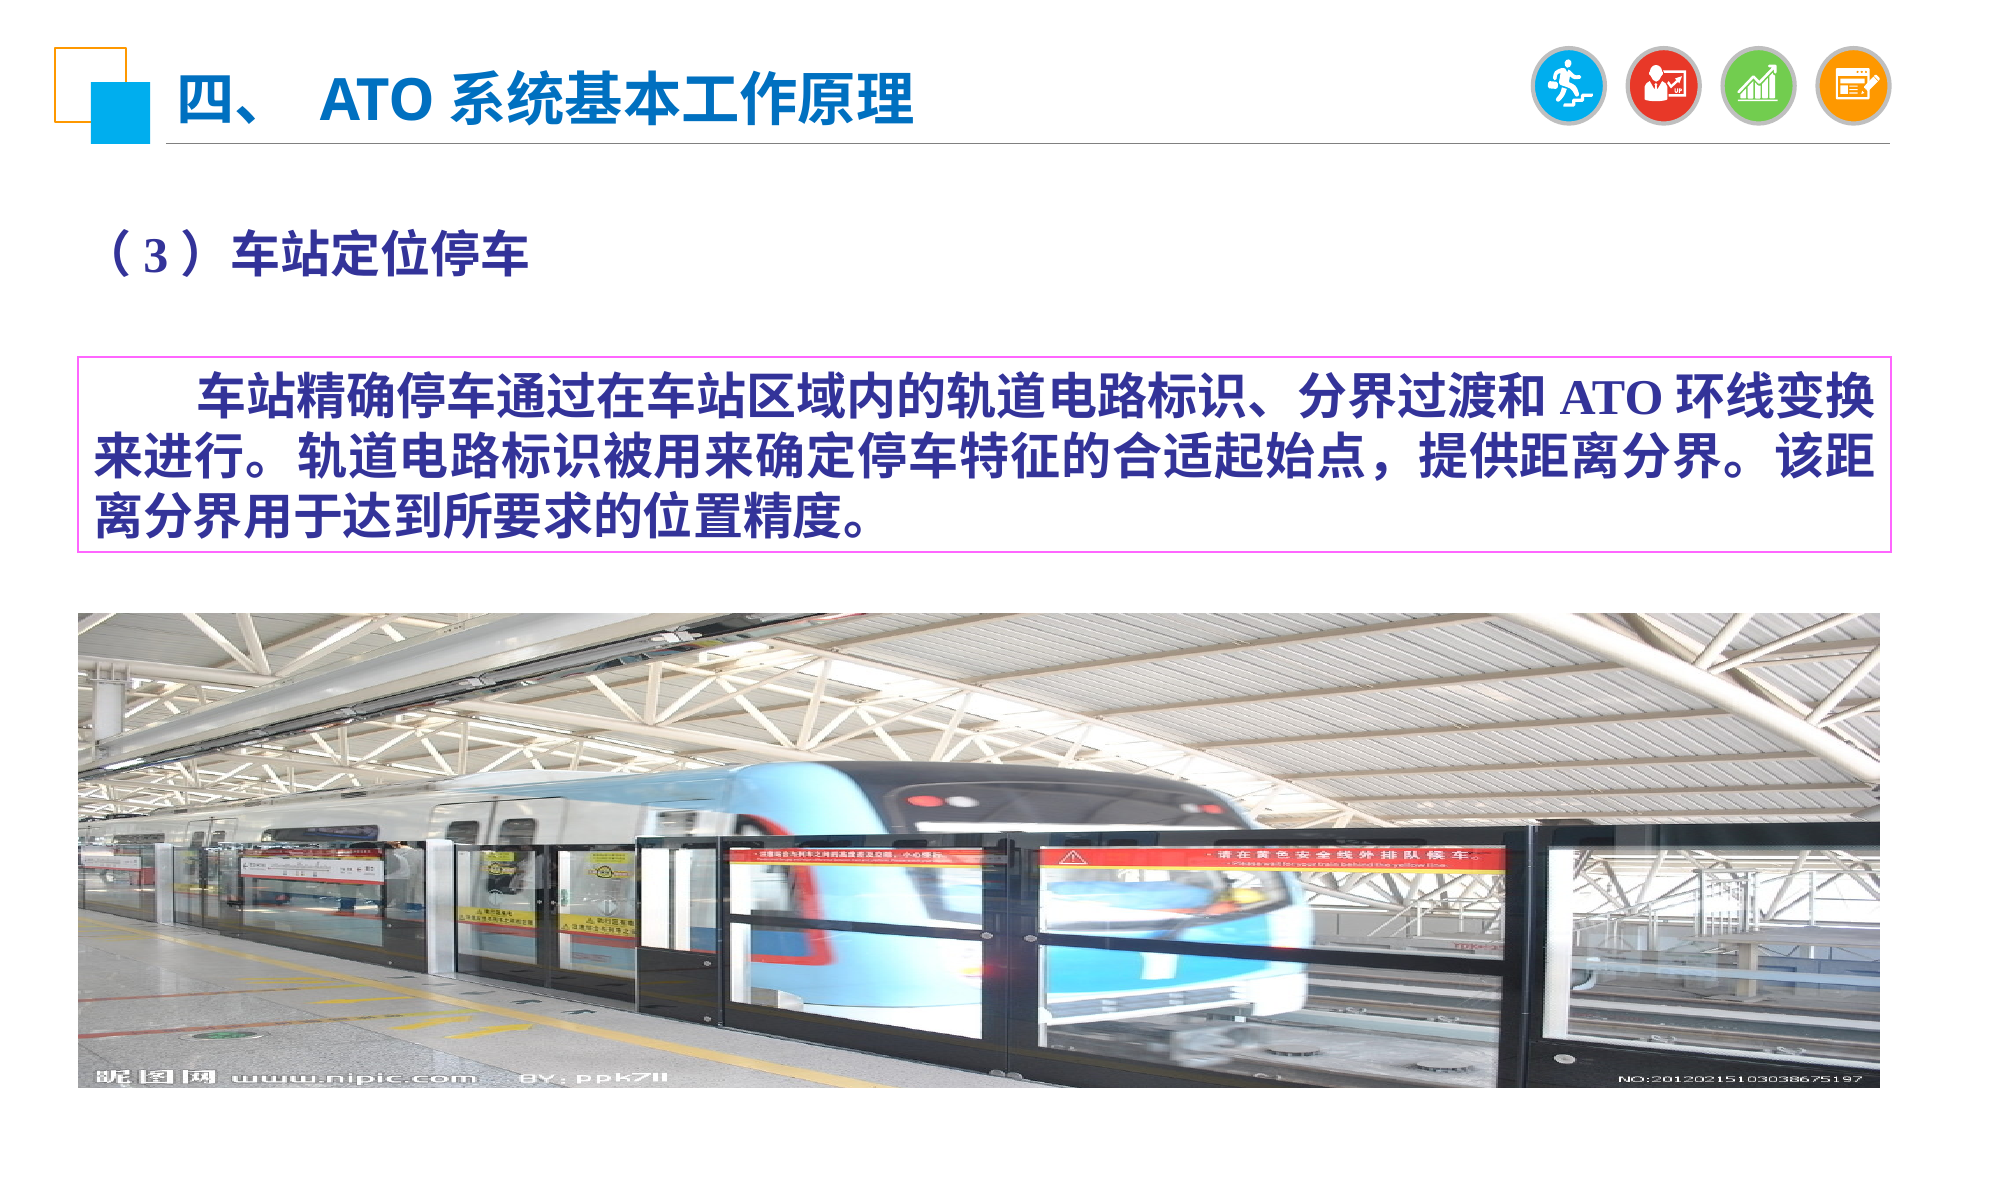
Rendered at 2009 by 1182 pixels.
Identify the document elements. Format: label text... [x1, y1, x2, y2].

text_box 车站精确停车通过在车站区域内的轨道电路标识、分界过渡和ATO环线变换来进行。轨道电路标识被用来确定停车特征的合适起始点，提供距离分界。该距离分界用于达到所要求的位置精度。 [78, 357, 1891, 553]
text_box （3）车站定位停车 [66, 215, 1426, 291]
picture [77, 613, 1880, 1088]
text_box 四、 ATO系统基本工作原理 [155, 51, 935, 142]
